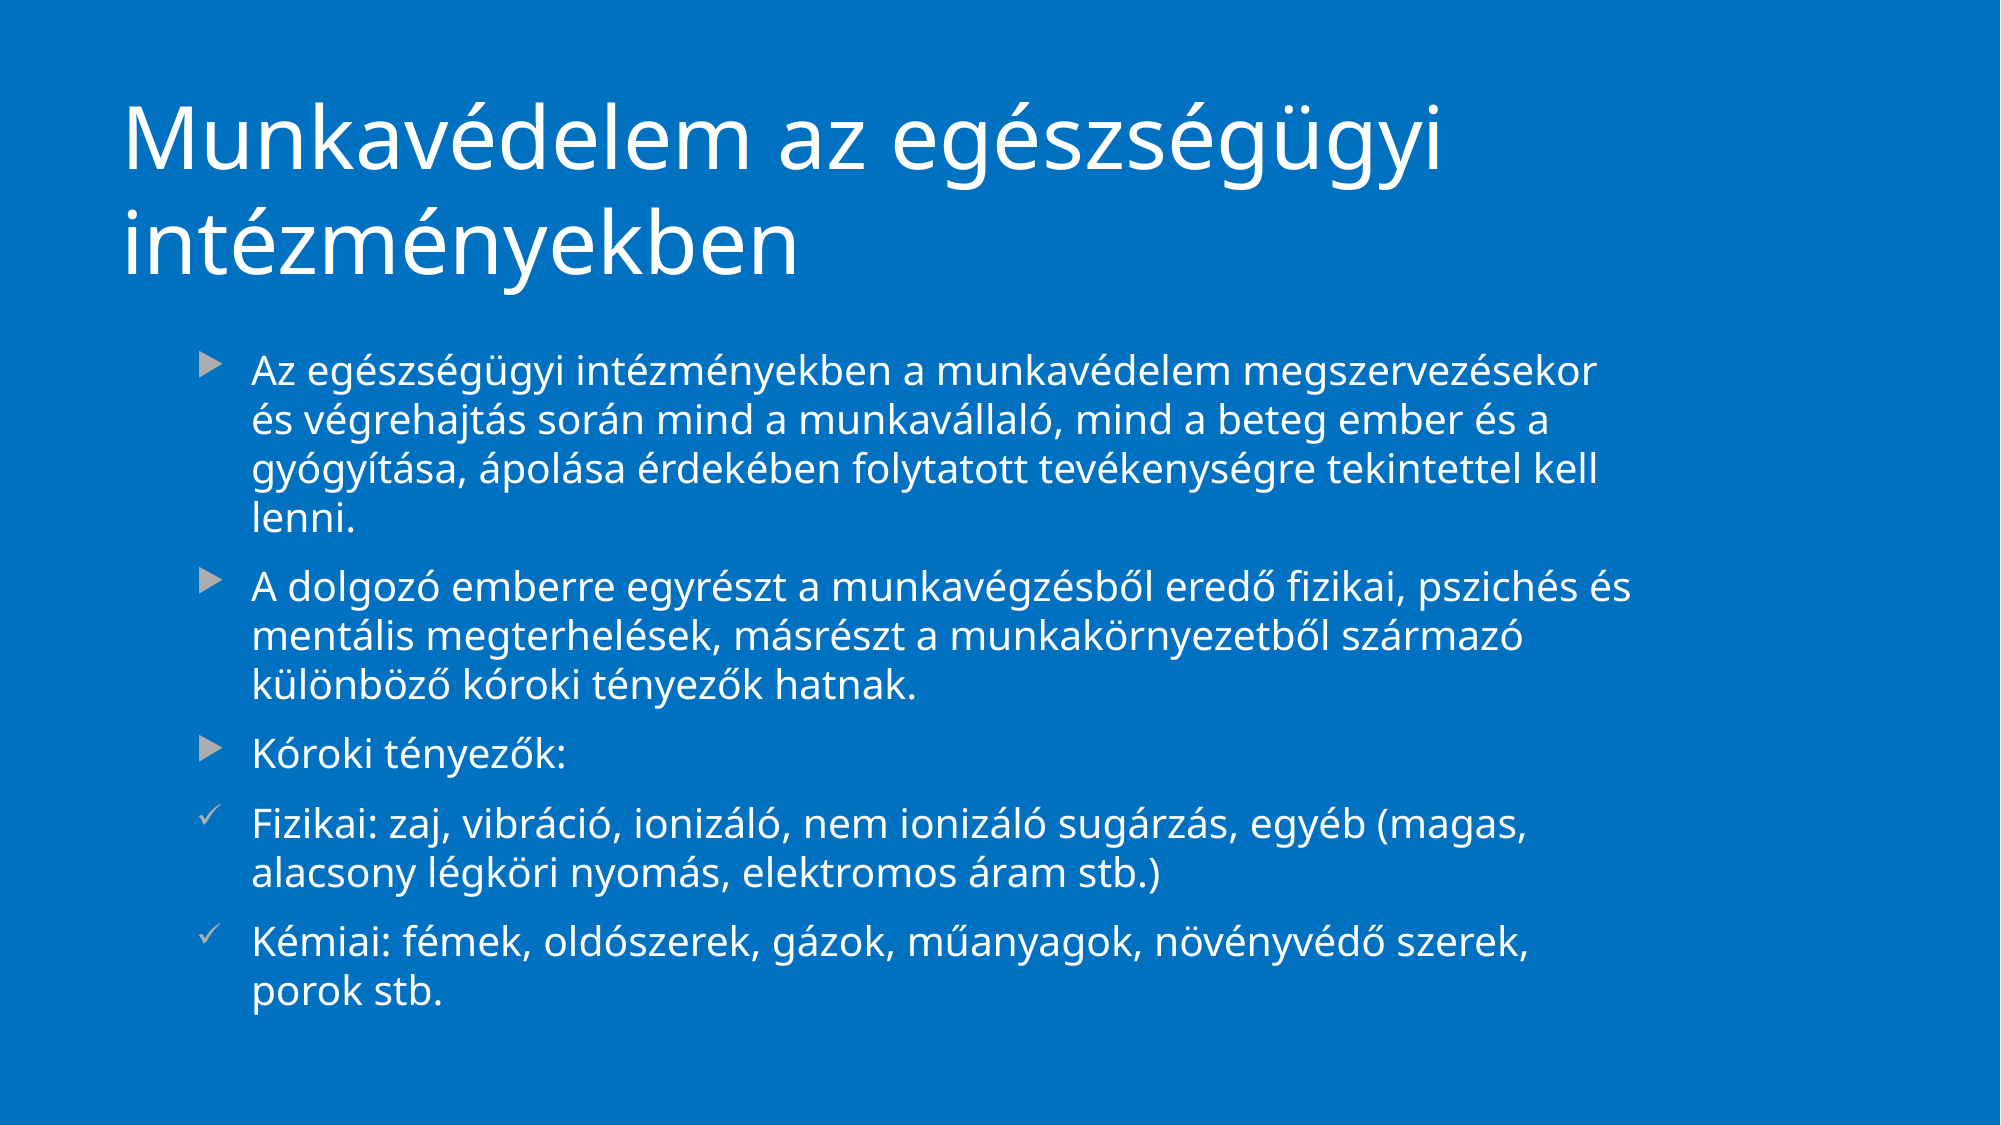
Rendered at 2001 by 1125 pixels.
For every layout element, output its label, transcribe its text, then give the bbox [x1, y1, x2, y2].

title Munkavédelem az egészségügyi intézményekben [106, 74, 1649, 304]
list Az egészségügyi intézményekben a munkavédelem megszervezésekor és végrehajtás során mind a munkavállaló, mind a beteg ember és a gyógyítása, ápolása érdekében folytatott tevékenységre tekintettel kell lenni. A dolgozó emberre egyrészt a munkavégzésből eredő fizikai, pszichés és mentális megterhelések, másrészt a munkakörnyezetből származó különböző kóroki tényezők hatnak. Kóroki tényezők: Fizikai: zaj, vibráció, ionizáló, nem ionizáló sugárzás, egyéb (magas, alacsony légköri nyomás, elektromos áram stb.) Kémiai: fémek, oldószerek, gázok, műanyagok, növényvédő szerek, porok stb. [181, 336, 1649, 1025]
